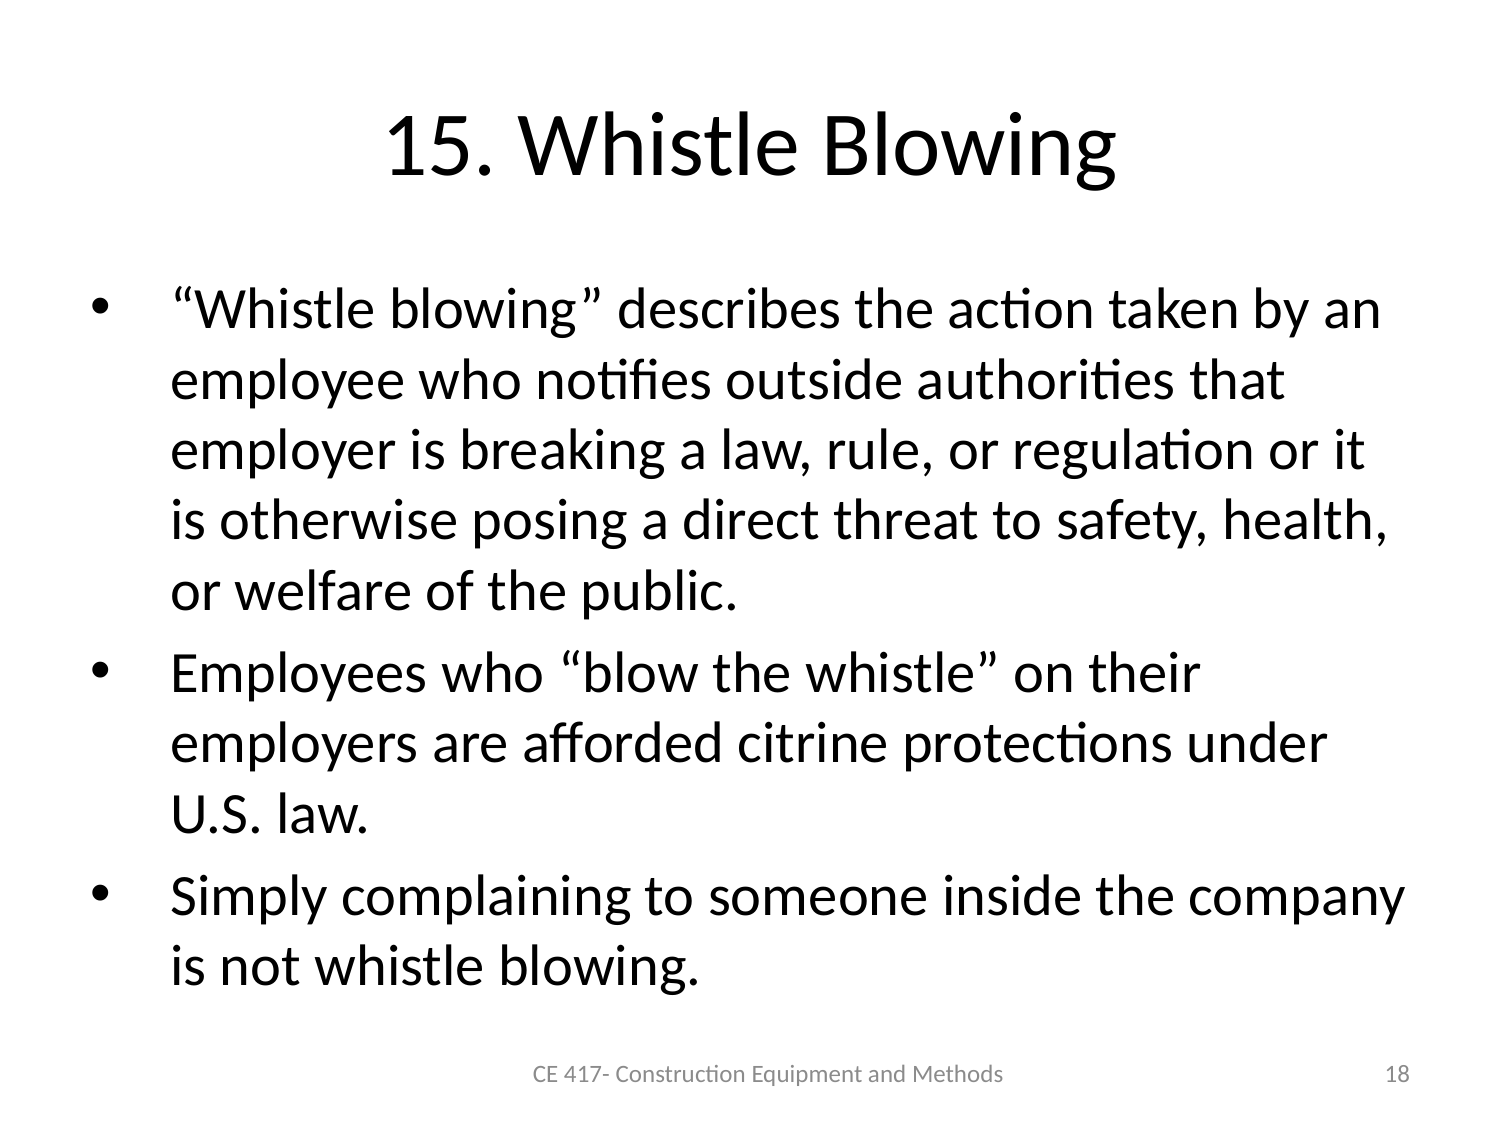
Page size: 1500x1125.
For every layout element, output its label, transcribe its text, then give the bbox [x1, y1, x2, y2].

slide_number 18 [1074, 1042, 1425, 1103]
footer CE 417- Construction Equipment and Methods [512, 1042, 1025, 1103]
list “Whistle blowing” describes the action taken by an employee who notifies outside authorities that employer is breaking a law, rule, or regulation or it is otherwise posing a direct threat to safety, health, or welfare of the public. Employees who “blow the whistle” on their employers are afforded citrine protections under U.S. law. Simply complaining to someone inside the company is not whistle blowing. [75, 262, 1425, 1005]
title 15. Whistle Blowing [75, 45, 1425, 233]
